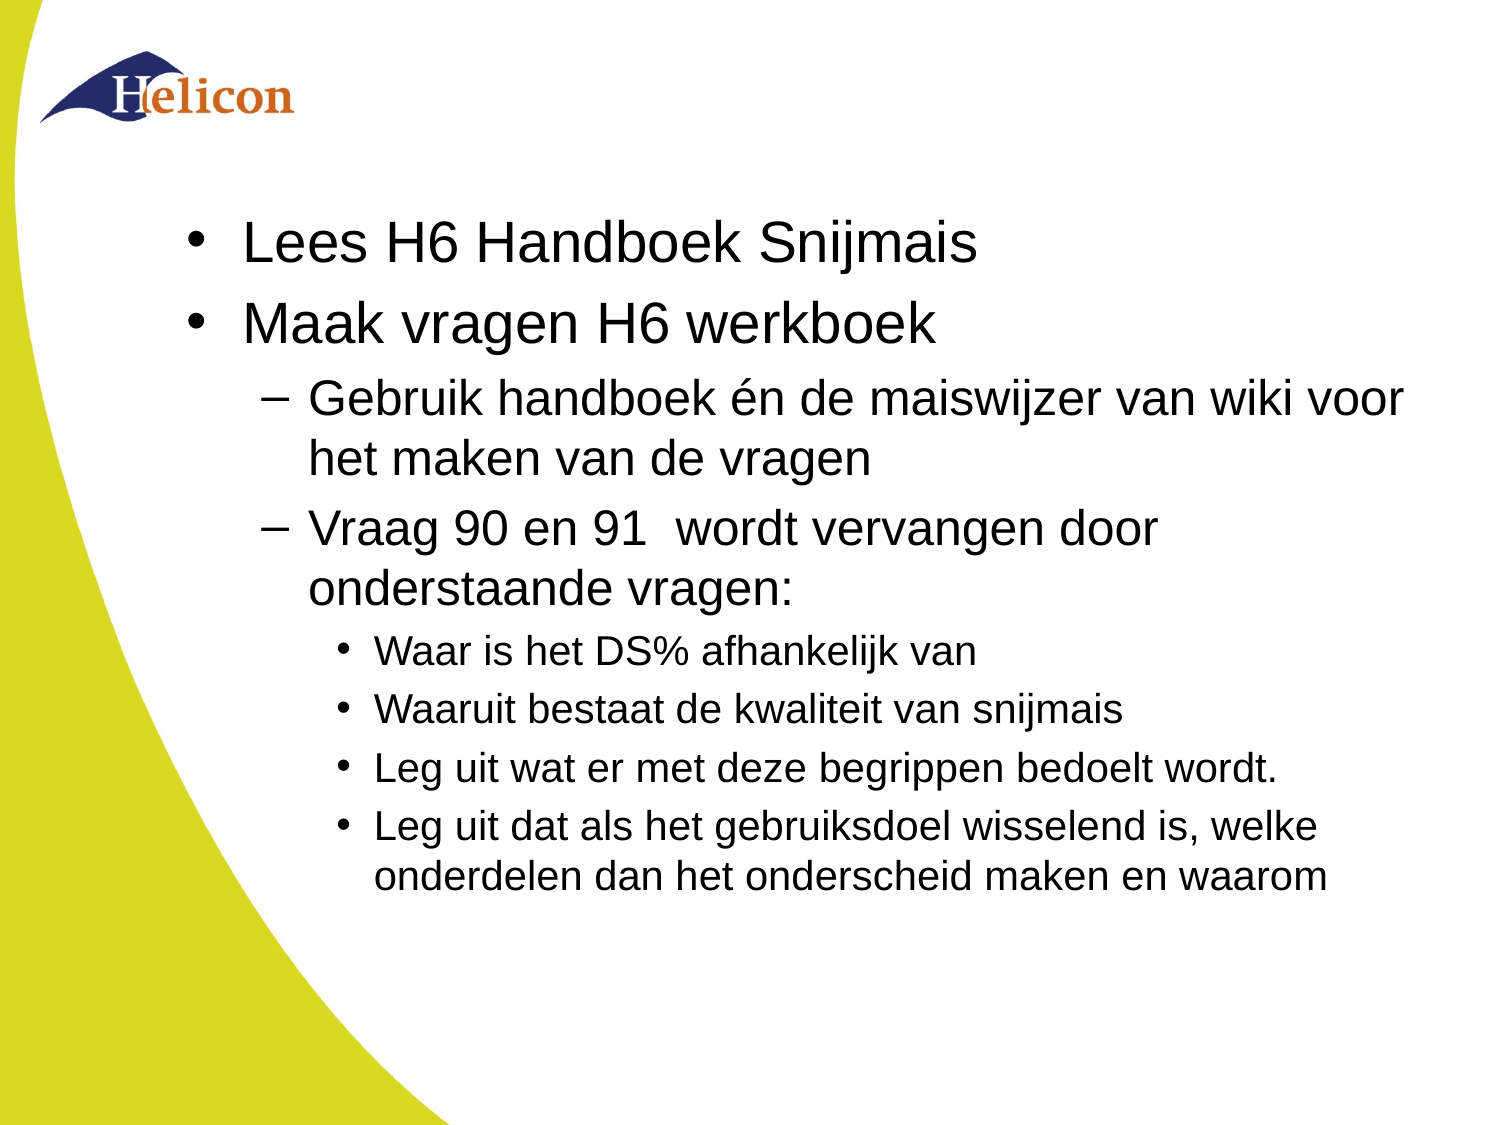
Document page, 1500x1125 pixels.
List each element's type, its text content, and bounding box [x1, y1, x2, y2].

picture [0, 0, 1500, 1125]
list Lees H6 Handboek Snijmais Maak vragen H6 werkboek Gebruik handboek én de maiswijzer van wiki voor het maken van de vragen Vraag 90 en 91 wordt vervangen door onderstaande vragen: Waar is het DS% afhankelijk van Waaruit bestaat de kwaliteit van snijmais Leg uit wat er met deze begrippen bedoelt wordt. Leg uit dat als het gebruiksdoel wisselend is, welke onderdelen dan het onderscheid maken en waarom [171, 196, 1425, 1005]
